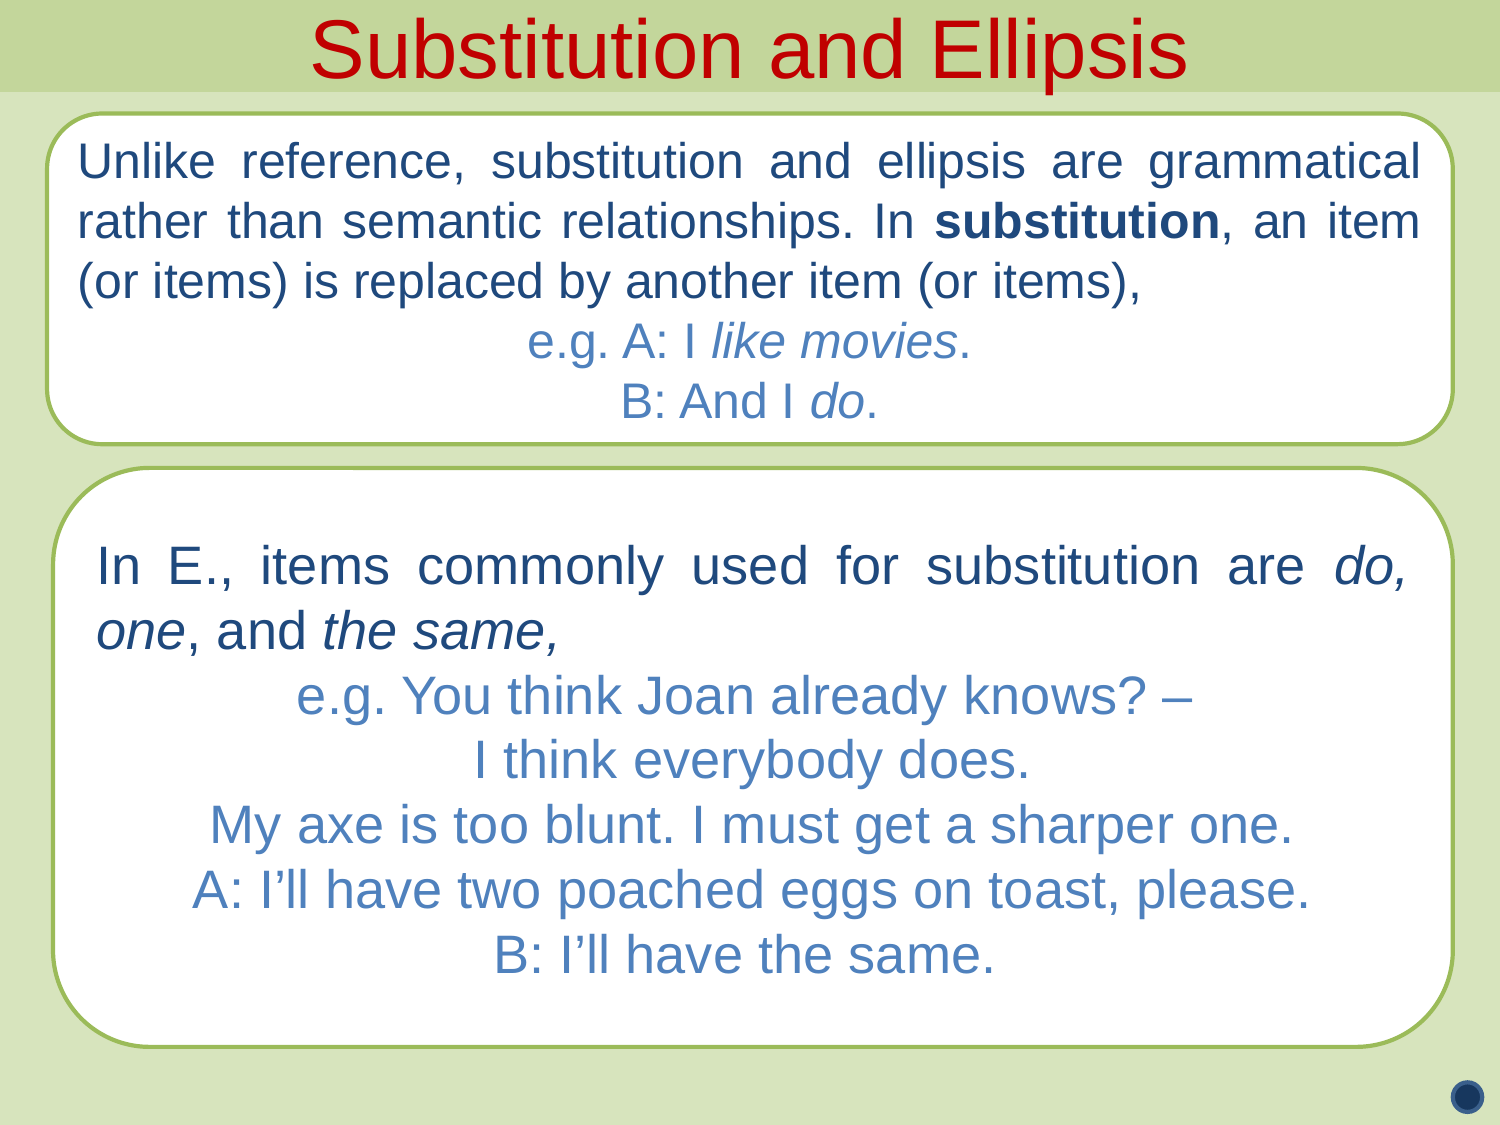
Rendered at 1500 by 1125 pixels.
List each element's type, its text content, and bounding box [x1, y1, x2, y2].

text_box Substitution and Ellipsis [0, 0, 1500, 92]
text_box In E., items commonly used for substitution are do, one, and the same, e.g. You think Joan already knows? – I think everybody does. My axe is too blunt. I must get a sharper one. A: I’ll have two poached eggs on toast, please. B: I’ll have the same. [50, 465, 1455, 1049]
text_box Unlike reference, substitution and ellipsis are grammatical rather than semantic relationships. In substitution, an item (or items) is replaced by another item (or items), e.g. A: I like movies. B: And I do. [44, 111, 1455, 447]
text_box [1450, 1080, 1485, 1115]
